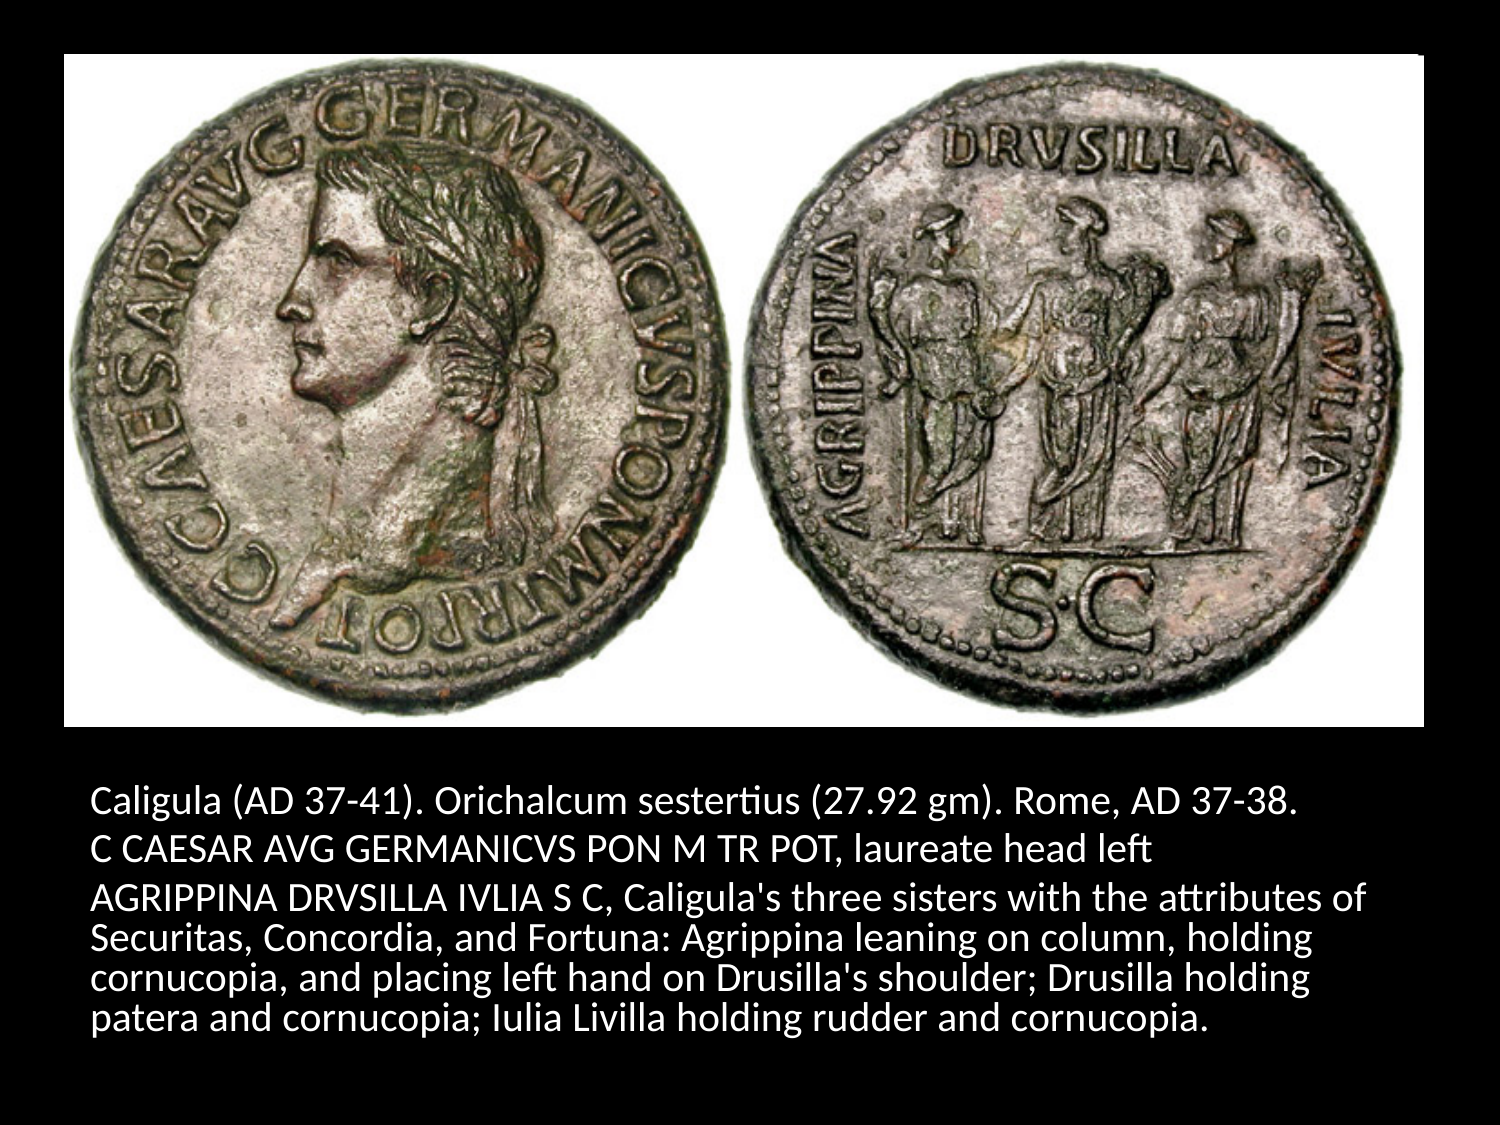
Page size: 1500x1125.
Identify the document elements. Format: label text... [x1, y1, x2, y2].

picture [64, 54, 1424, 727]
list Caligula (AD 37-41). Orichalcum sestertius (27.92 gm). Rome, AD 37-38. C CAESAR AVG GERMANICVS PON M TR POT, laureate head left AGRIPPINA DRVSILLA IVLIA S C, Caligula's three sisters with the attributes of Securitas, Concordia, and Fortuna: Agrippina leaning on column, holding cornucopia, and placing left hand on Drusilla's shoulder; Drusilla holding patera and cornucopia; Iulia Livilla holding rudder and cornucopia. [74, 774, 1426, 1091]
